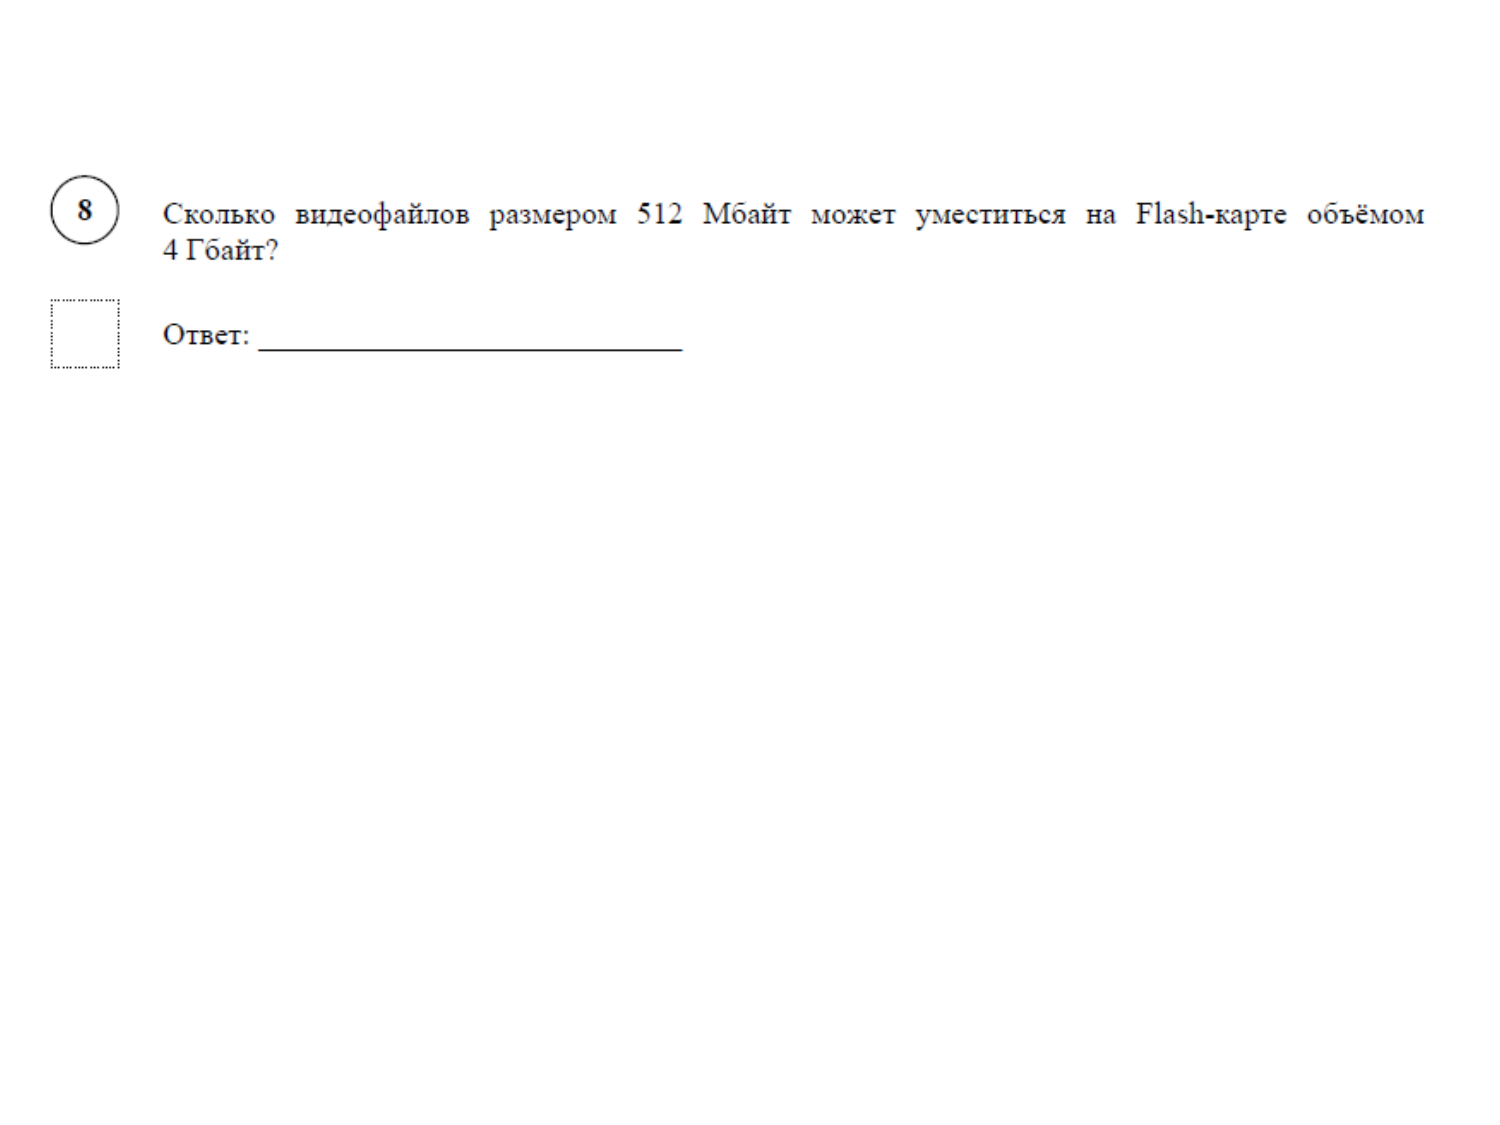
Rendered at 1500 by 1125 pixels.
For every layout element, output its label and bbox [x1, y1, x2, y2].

picture [29, 148, 1465, 386]
